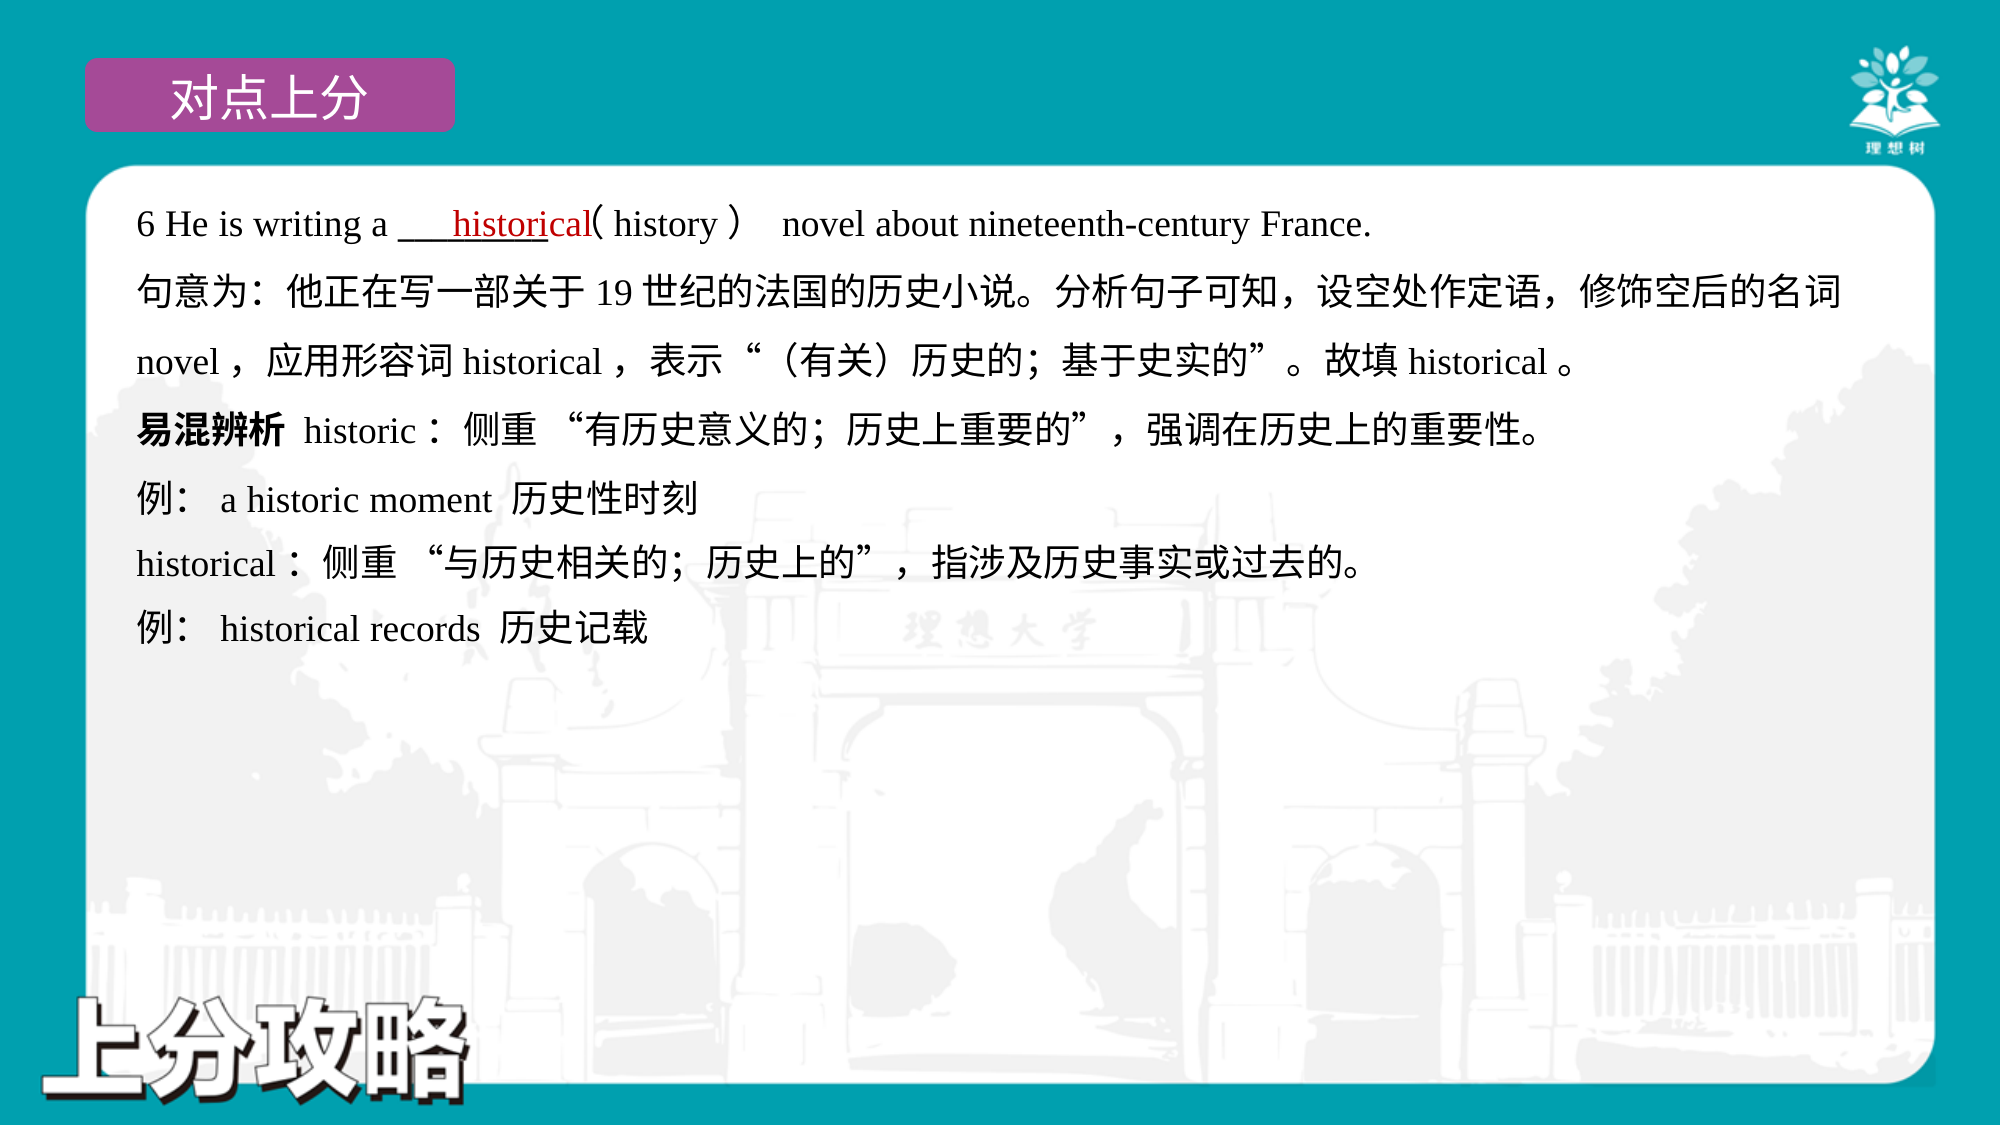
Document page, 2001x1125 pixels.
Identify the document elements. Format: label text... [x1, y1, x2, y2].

text_box 句意为：他正在写一部关于19世纪的法国的历史小说。分析句子可知，设空处作定语，修饰空后的名词 novel，应用形容词historical，表示“（有关）历史的；基于史实的”。故填historical。 易混辨析 historic：侧重 “有历史意义的；历史上重要的”，强调在历史上的重要性。 例：a historic moment 历史性时刻 historical：侧重 “与历史相关的；历史上的”，指涉及历史事实或过去的。 例：historical records 历史记载 [136, 244, 1865, 699]
text_box 6 He is writing a _________ （history） novel about nineteenth-century France. [607, 176, 1865, 237]
text_box historical [439, 176, 607, 237]
text_box 6 He is writing a _________ （history） novel about nineteenth-century France. [136, 176, 439, 237]
picture [0, 0, 2000, 1125]
